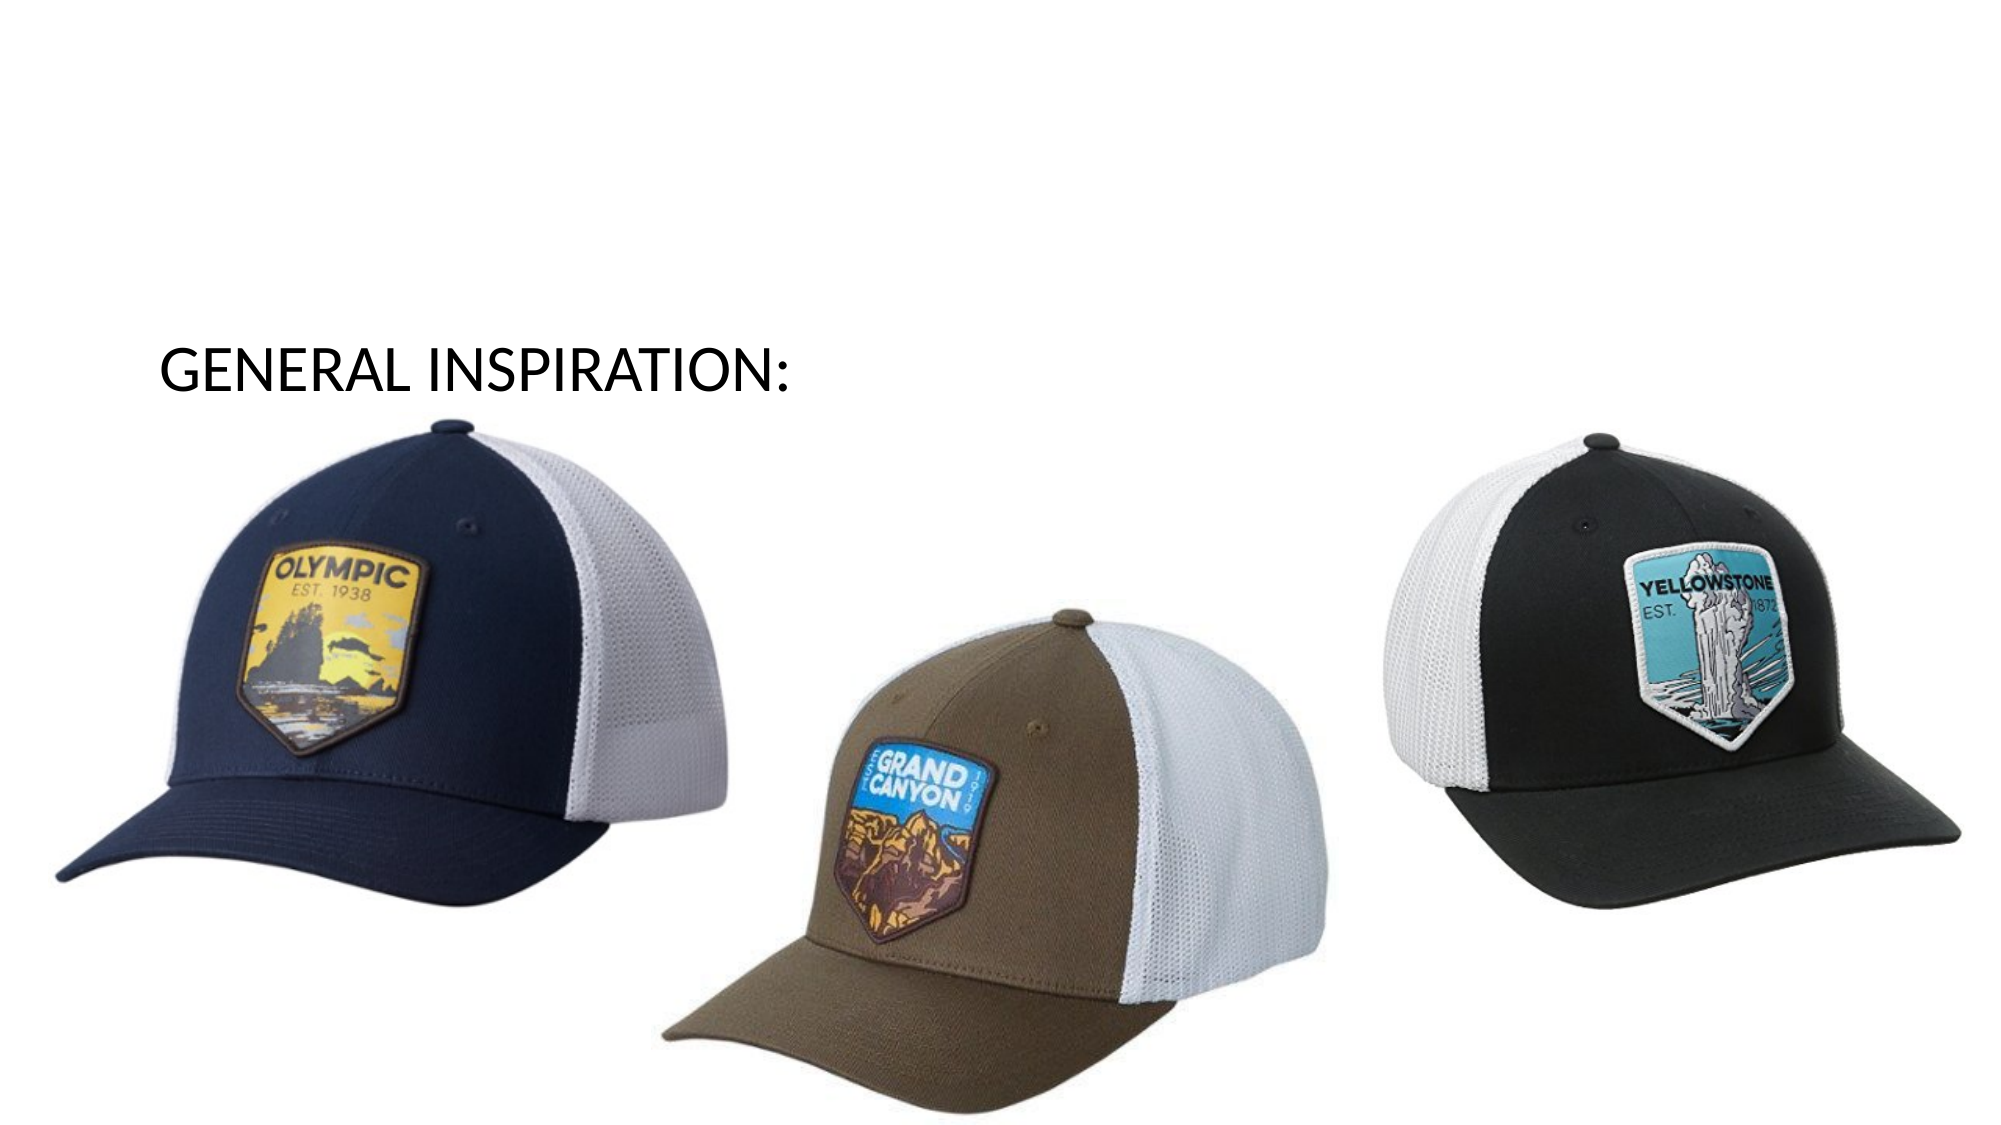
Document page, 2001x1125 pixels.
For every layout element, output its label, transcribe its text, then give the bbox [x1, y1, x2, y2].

text_box GENERAL INSPIRATION: [144, 316, 1846, 412]
picture [1377, 428, 1968, 915]
picture [48, 412, 1339, 1125]
